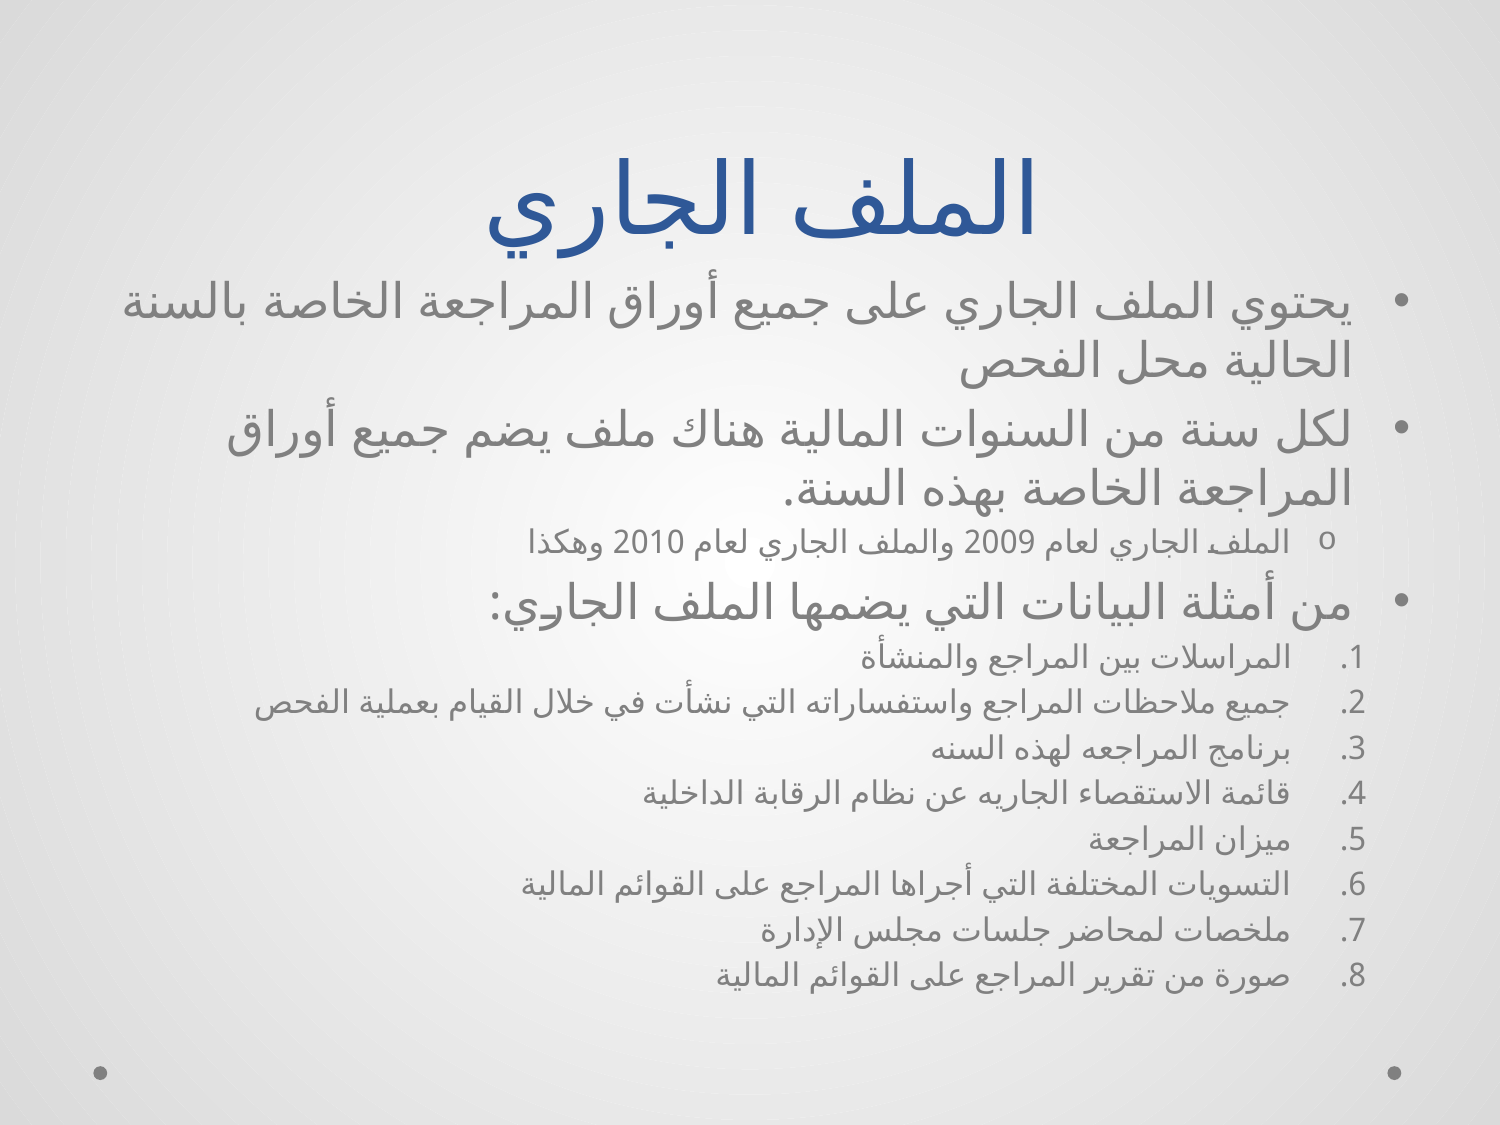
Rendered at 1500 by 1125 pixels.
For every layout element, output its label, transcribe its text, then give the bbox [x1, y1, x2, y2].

list يحتوي الملف الجاري على جميع أوراق المراجعة الخاصة بالسنة الحالية محل الفحص لكل سنة من السنوات المالية هناك ملف يضم جميع أوراق المراجعة الخاصة بهذه السنة. الملف الجاري لعام 2009 والملف الجاري لعام 2010 وهكذا من أمثلة البيانات التي يضمها الملف الجاري: المراسلات بين المراجع والمنشأة جميع ملاحظات المراجع واستفساراته التي نشأت في خلال القيام بعملية الفحص برنامج المراجعه لهذه السنه قائمة الاستقصاء الجاريه عن نظام الرقابة الداخلية ميزان المراجعة التسويات المختلفة التي أجراها المراجع على القوائم المالية ملخصات لمحاضر جلسات مجلس الإدارة صورة من تقرير المراجع على القوائم المالية [75, 262, 1425, 1005]
title الملف الجاري [75, 0, 1425, 262]
